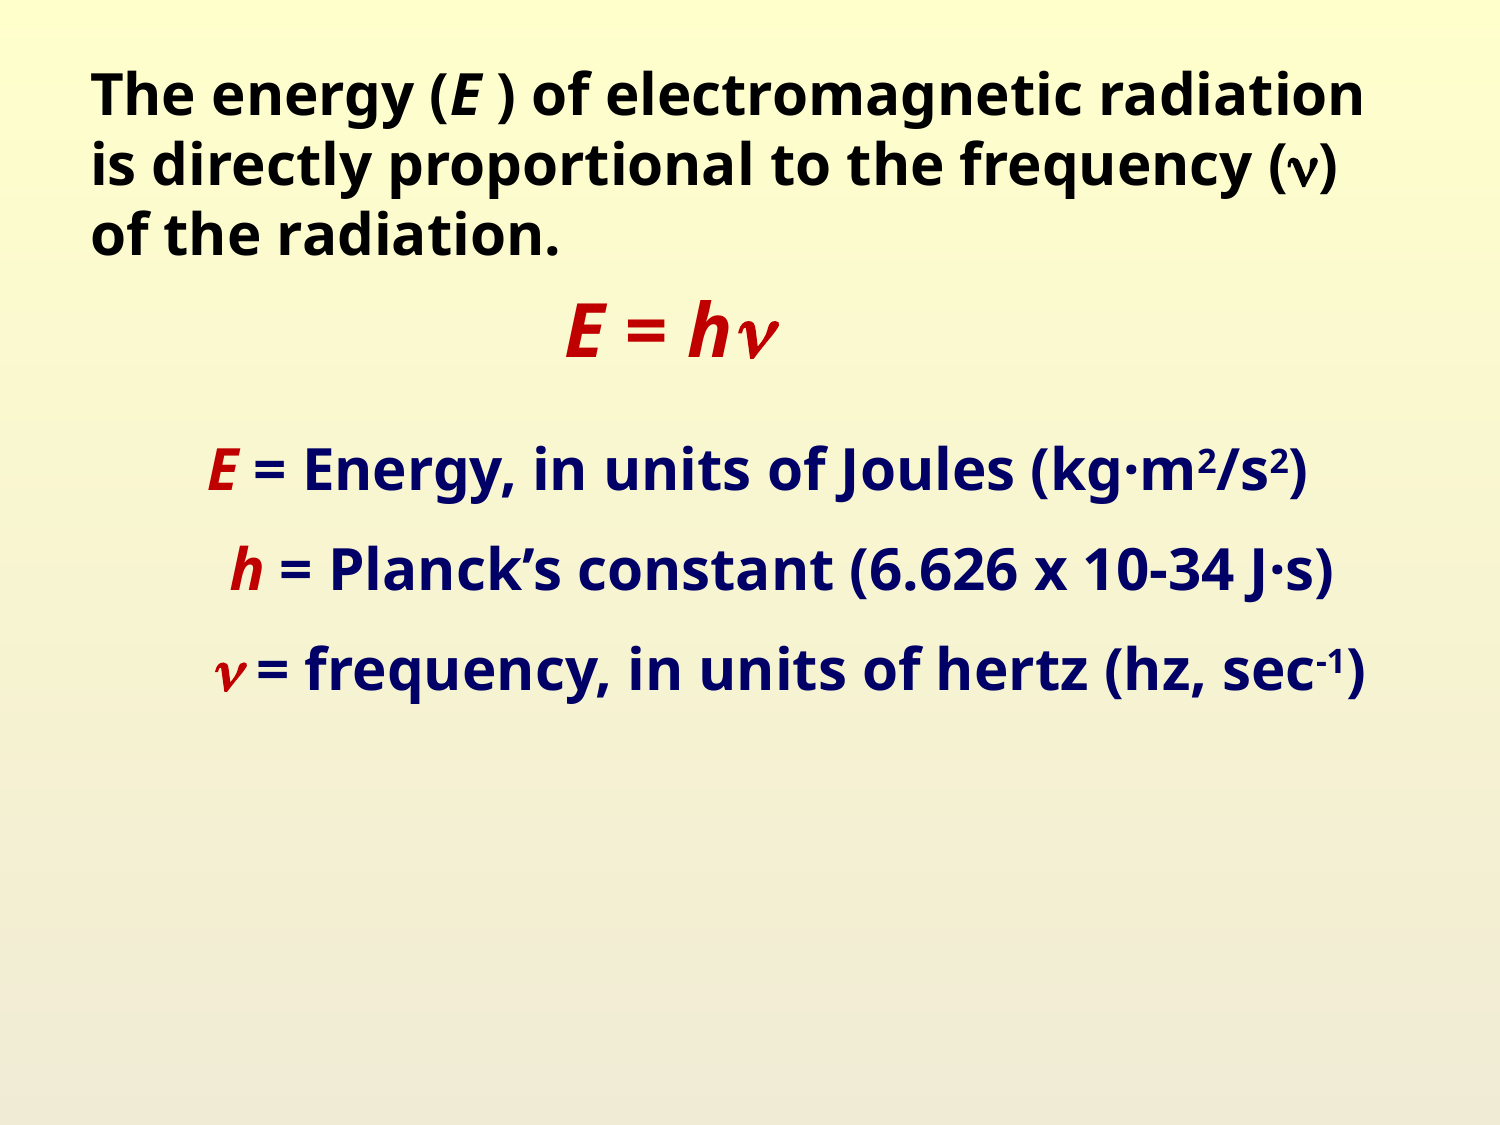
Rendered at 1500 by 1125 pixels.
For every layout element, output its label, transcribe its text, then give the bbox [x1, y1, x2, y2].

text_box h = Planck’s constant (6.626 x 10-34 J·s) [214, 525, 1350, 610]
text_box E = h [549, 288, 863, 380]
text_box E = Energy, in units of Joules (kg·m2/s2) [192, 425, 1324, 510]
title The energy (E ) of electromagnetic radiation is directly proportional to the frequency () of the radiation. [74, 37, 1426, 288]
text_box  = frequency, in units of hertz (hz, sec-1) [196, 624, 1381, 770]
